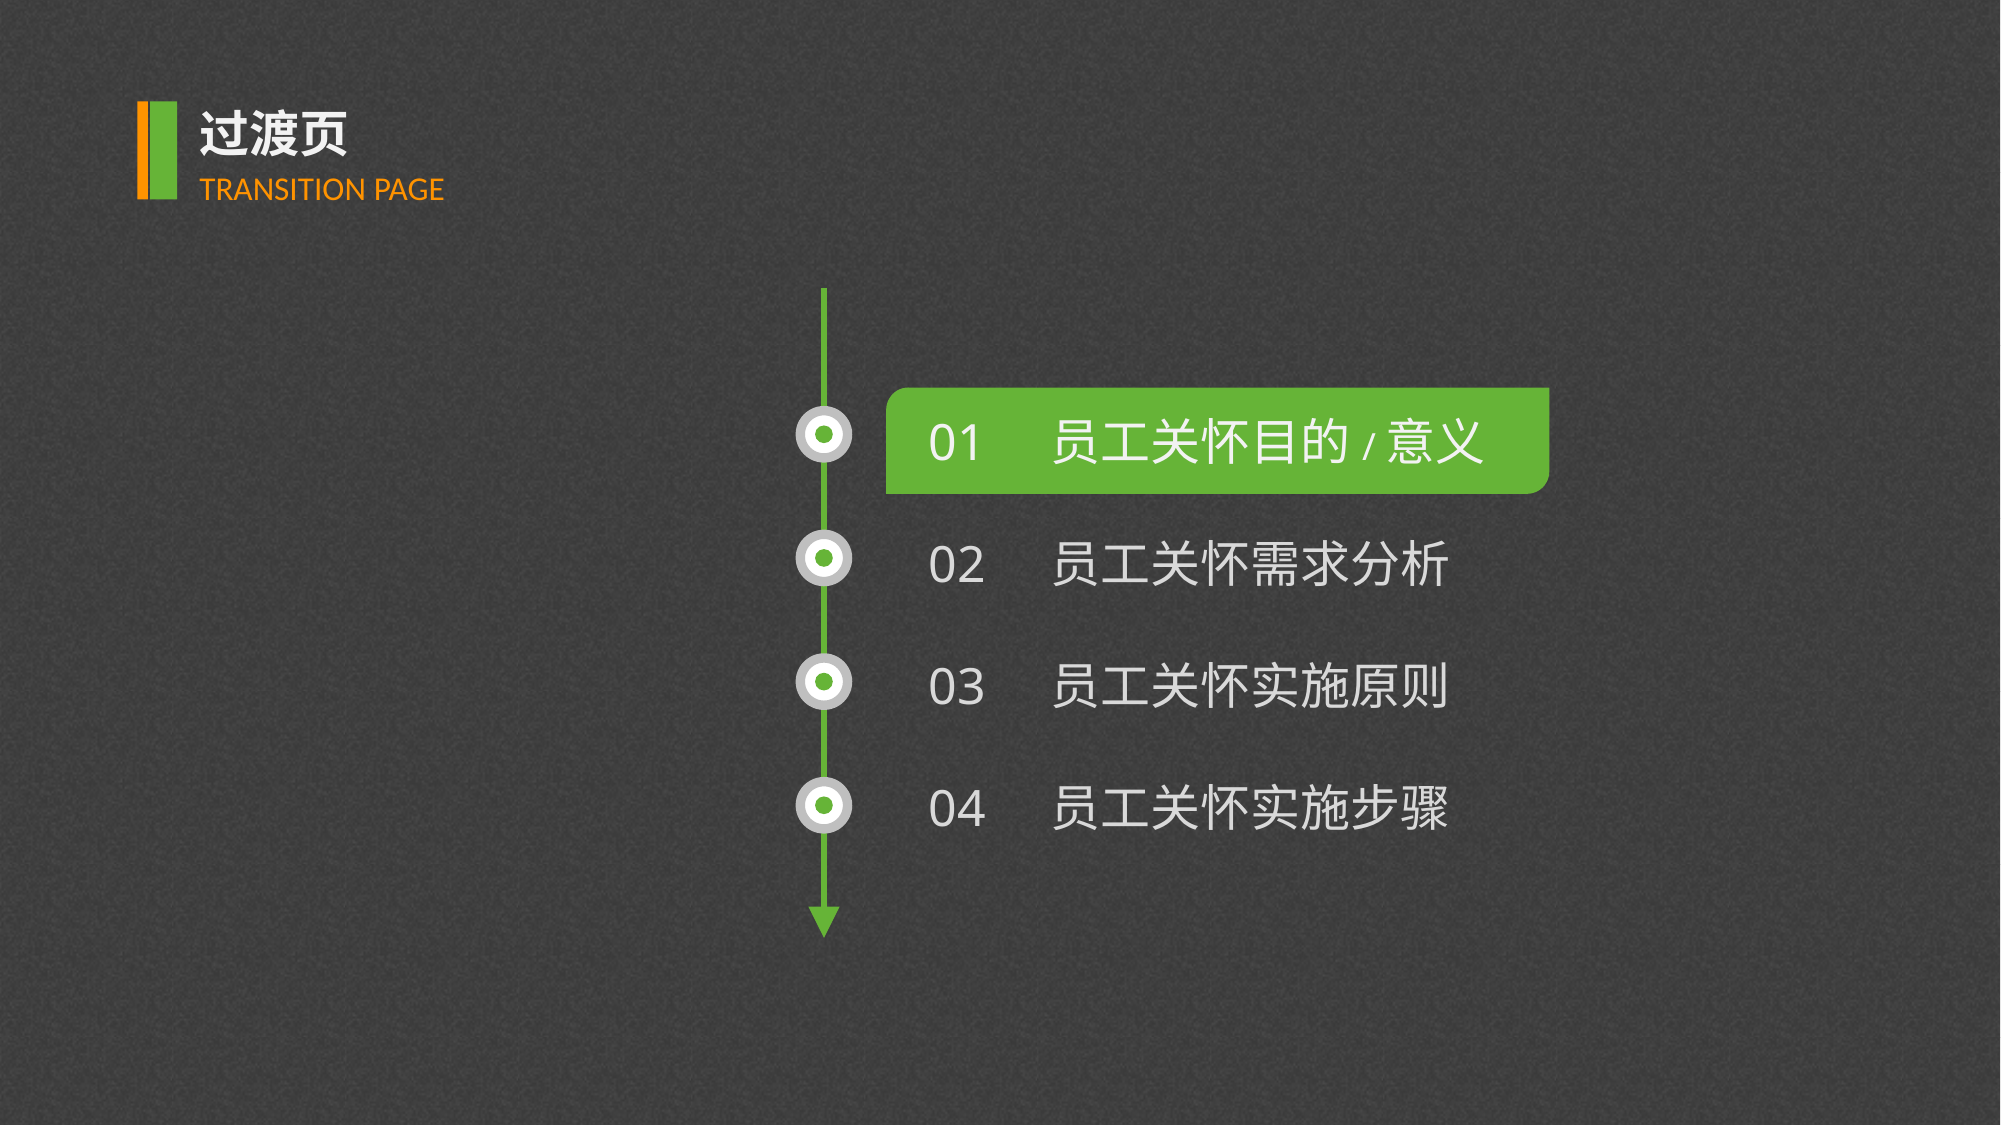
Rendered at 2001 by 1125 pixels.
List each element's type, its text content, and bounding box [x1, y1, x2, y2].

text_box [885, 386, 1551, 495]
text_box 01 员工关怀目的/意义 [928, 410, 1558, 471]
picture [0, 0, 2001, 1125]
